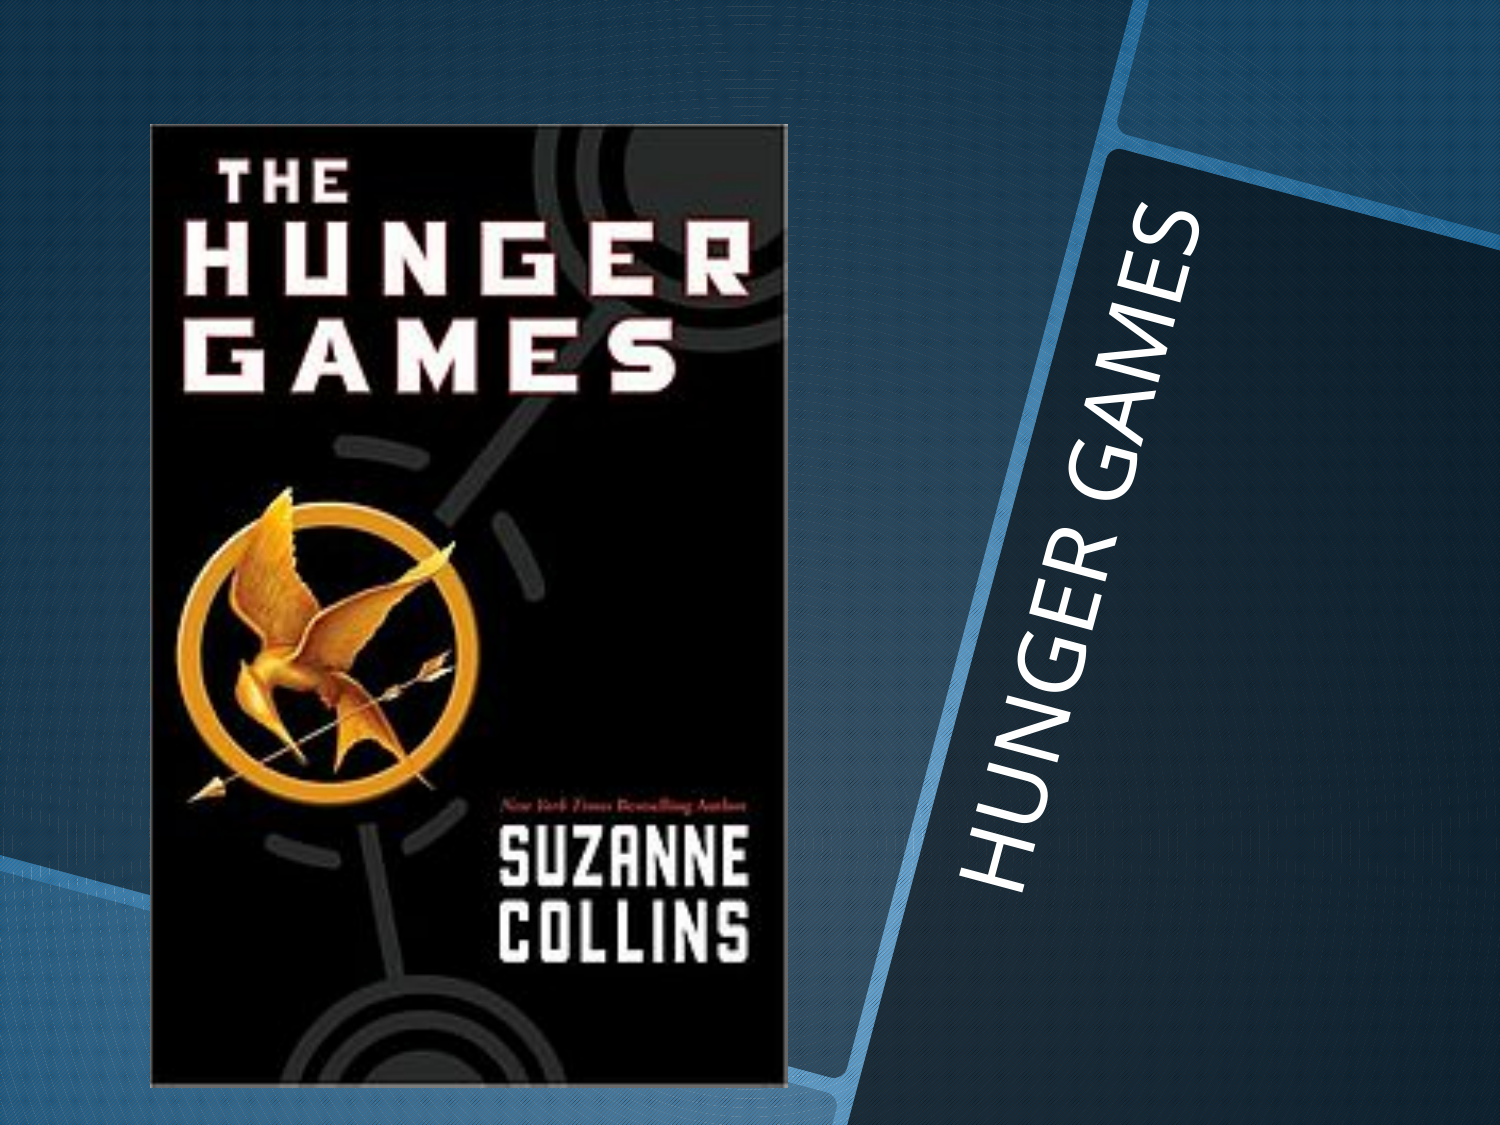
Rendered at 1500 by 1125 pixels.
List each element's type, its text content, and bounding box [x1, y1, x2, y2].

title HUNGER GAMES [898, 172, 1430, 1056]
picture [149, 124, 788, 1089]
